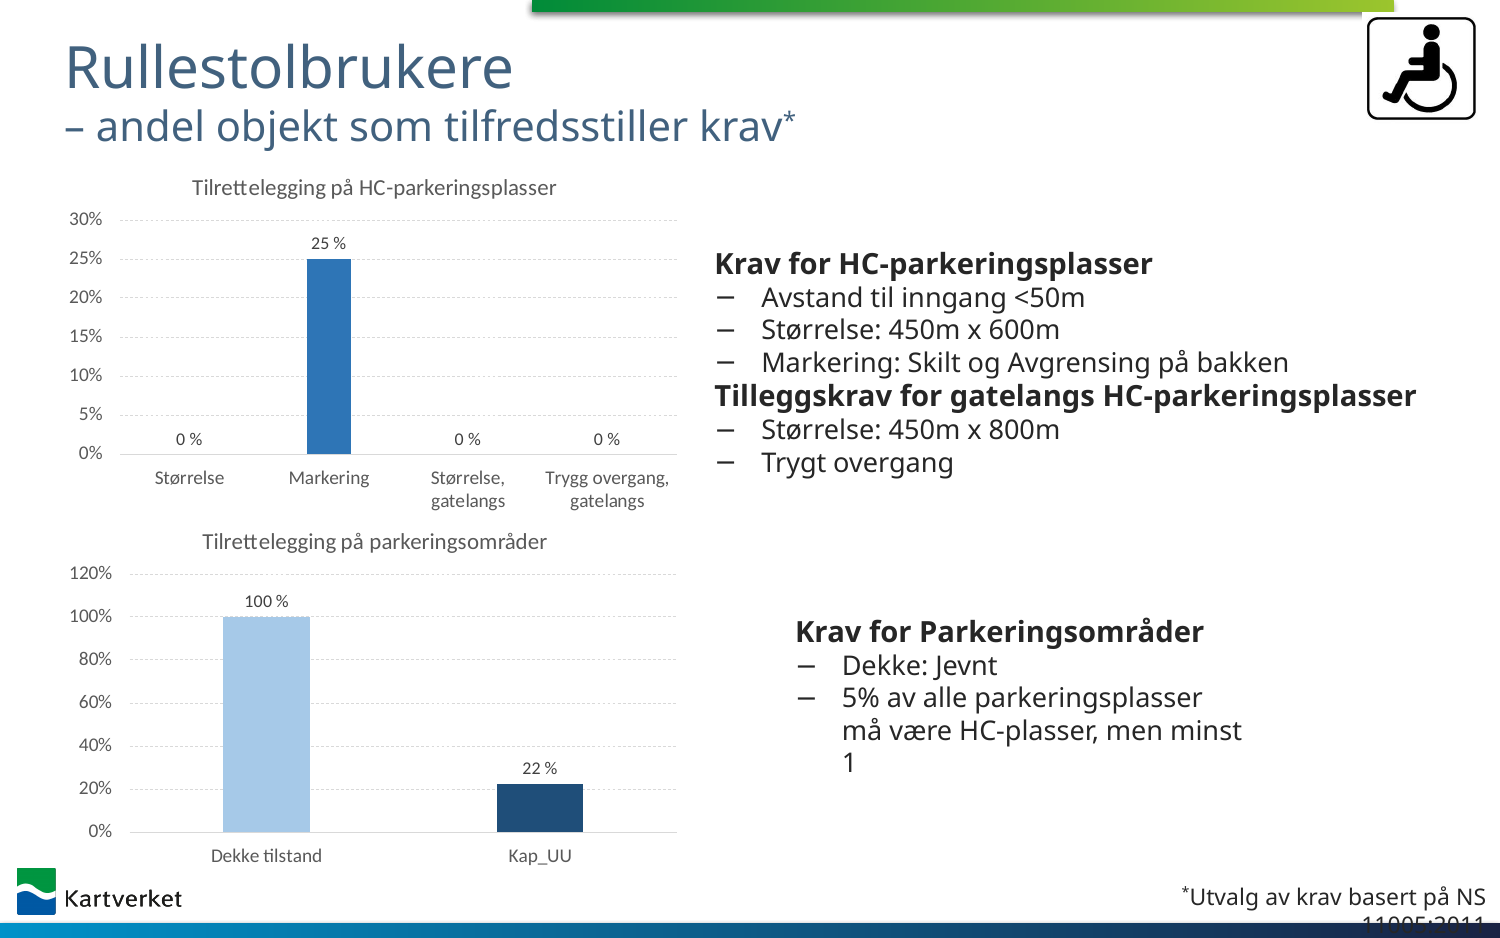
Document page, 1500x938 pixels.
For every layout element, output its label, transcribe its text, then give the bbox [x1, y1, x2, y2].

picture [1362, 12, 1481, 126]
text_box Rullestolbrukere – andel objekt som tilfredsstiller krav* [49, 25, 1431, 158]
text_box Krav for Parkeringsområder Dekke: Jevnt 5% av alle parkeringsplasser må være HC-plasser, men minst 1 [780, 605, 1261, 786]
picture [62, 166, 688, 519]
text_box *Utvalg av krav basert på NS 11005:2011 [1068, 873, 1500, 938]
picture [62, 520, 688, 874]
text_box Krav for HC-parkeringsplasser Avstand til inngang <50m Størrelse: 450m x 600m Markering: Skilt og Avgrensing på bakken Tilleggskrav for gatelangs HC-parkeringsplasser Størrelse: 450m x 800m Trygt overgang [699, 237, 1433, 485]
